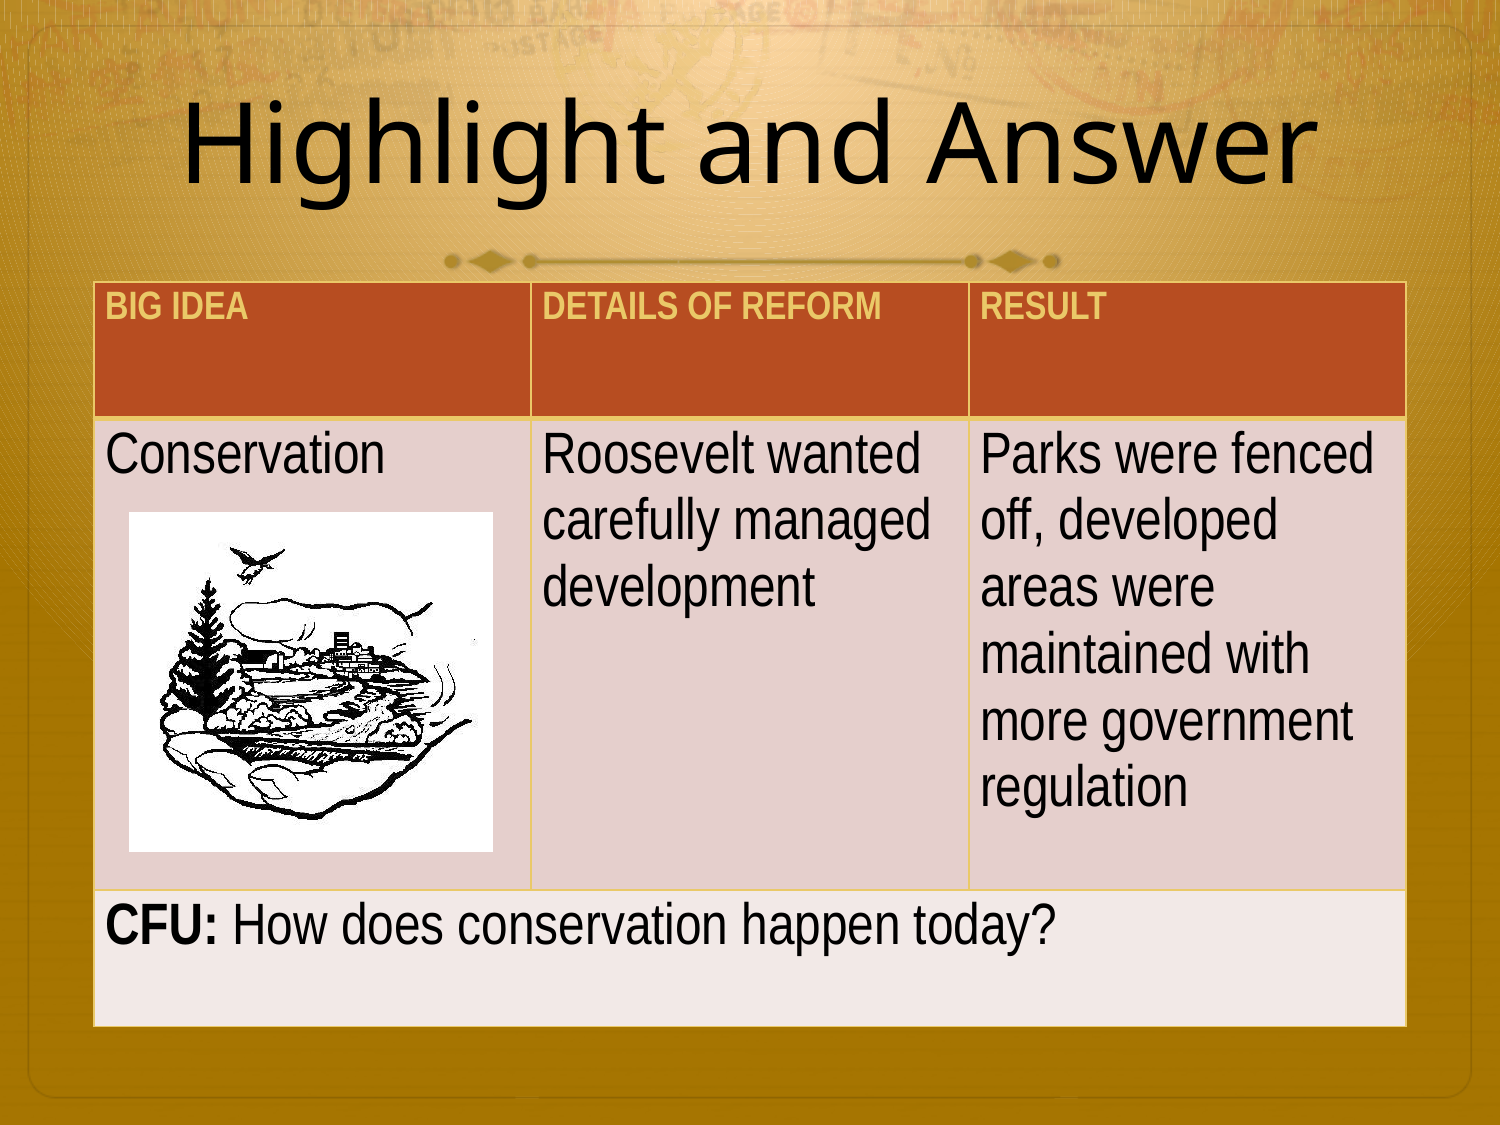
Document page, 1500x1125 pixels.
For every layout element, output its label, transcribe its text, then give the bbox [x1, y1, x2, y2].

table_header BIG IDEA [95, 283, 530, 416]
table_cell Roosevelt wanted carefully managed development [532, 421, 968, 889]
table_cell Conservation [95, 421, 530, 889]
title Highlight and Answer [93, 45, 1407, 233]
table_cell CFU: How does conservation happen today? [95, 891, 1405, 1026]
table_header RESULT [970, 283, 1405, 416]
picture [0, 0, 1500, 1125]
table_header DETAILS OF REFORM [532, 283, 968, 416]
table_cell Parks were fenced off, developed areas were maintained with more government regulation [970, 421, 1405, 889]
